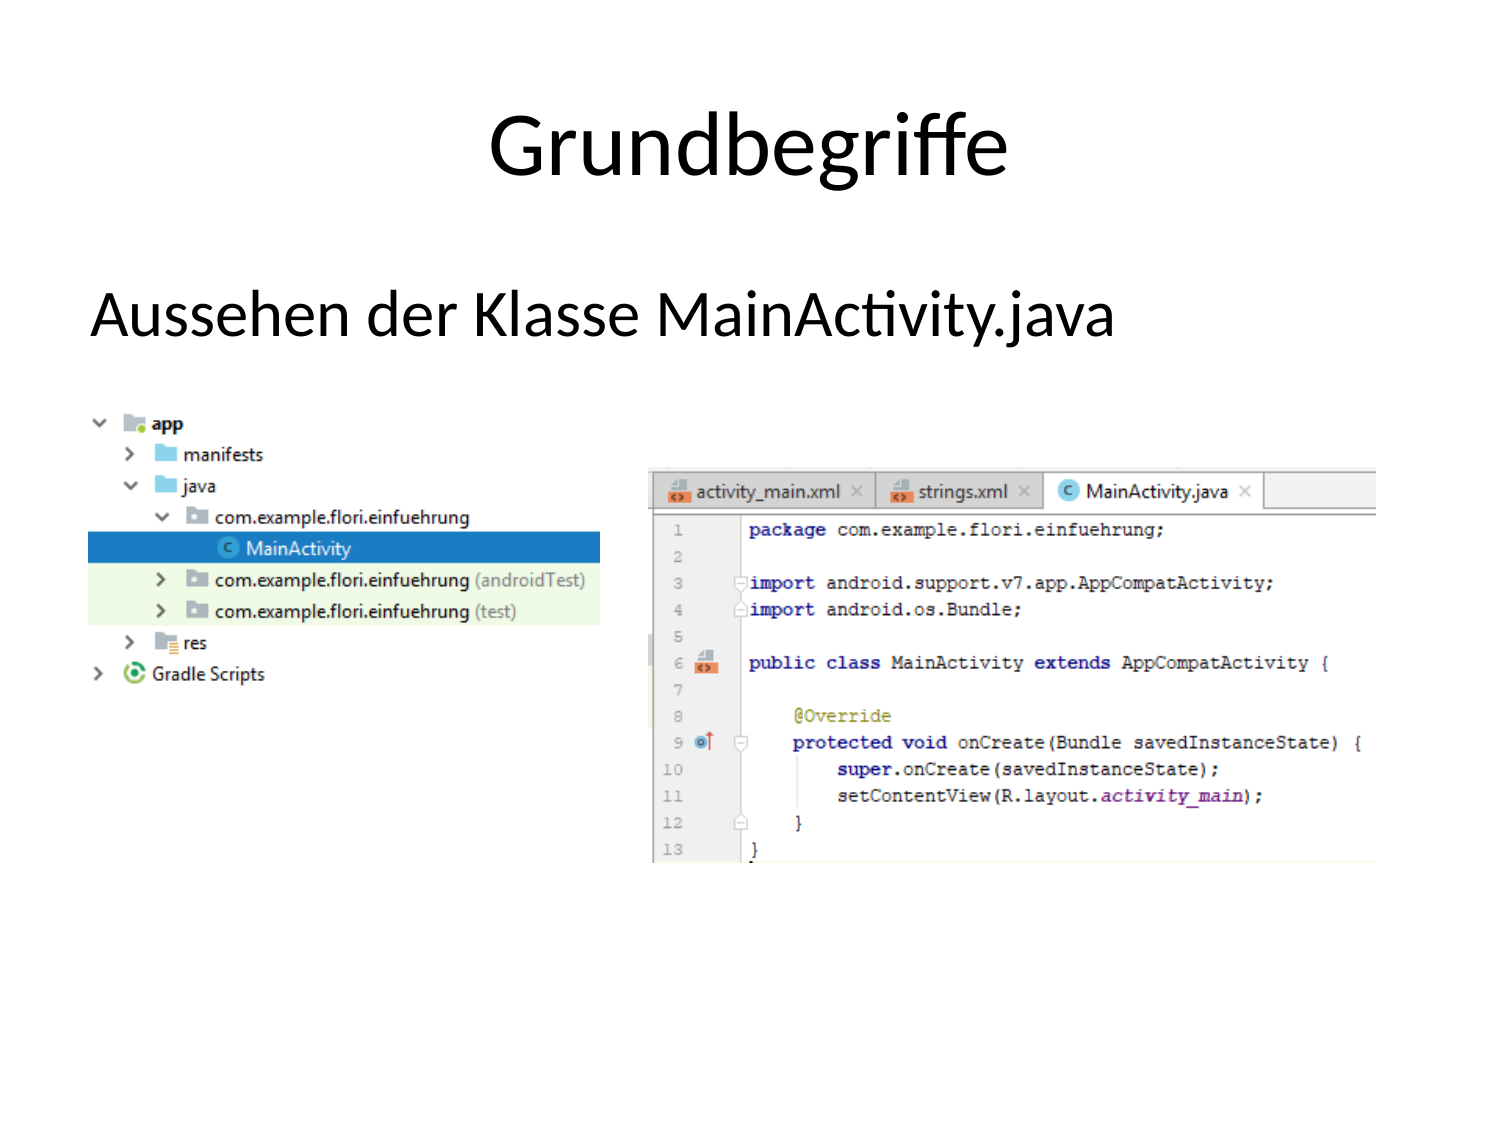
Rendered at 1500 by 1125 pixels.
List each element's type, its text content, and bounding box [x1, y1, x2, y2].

picture [88, 408, 600, 696]
picture [648, 466, 1376, 863]
list Aussehen der Klasse MainActivity.java [75, 262, 1425, 1005]
title Grundbegriffe [75, 45, 1425, 233]
